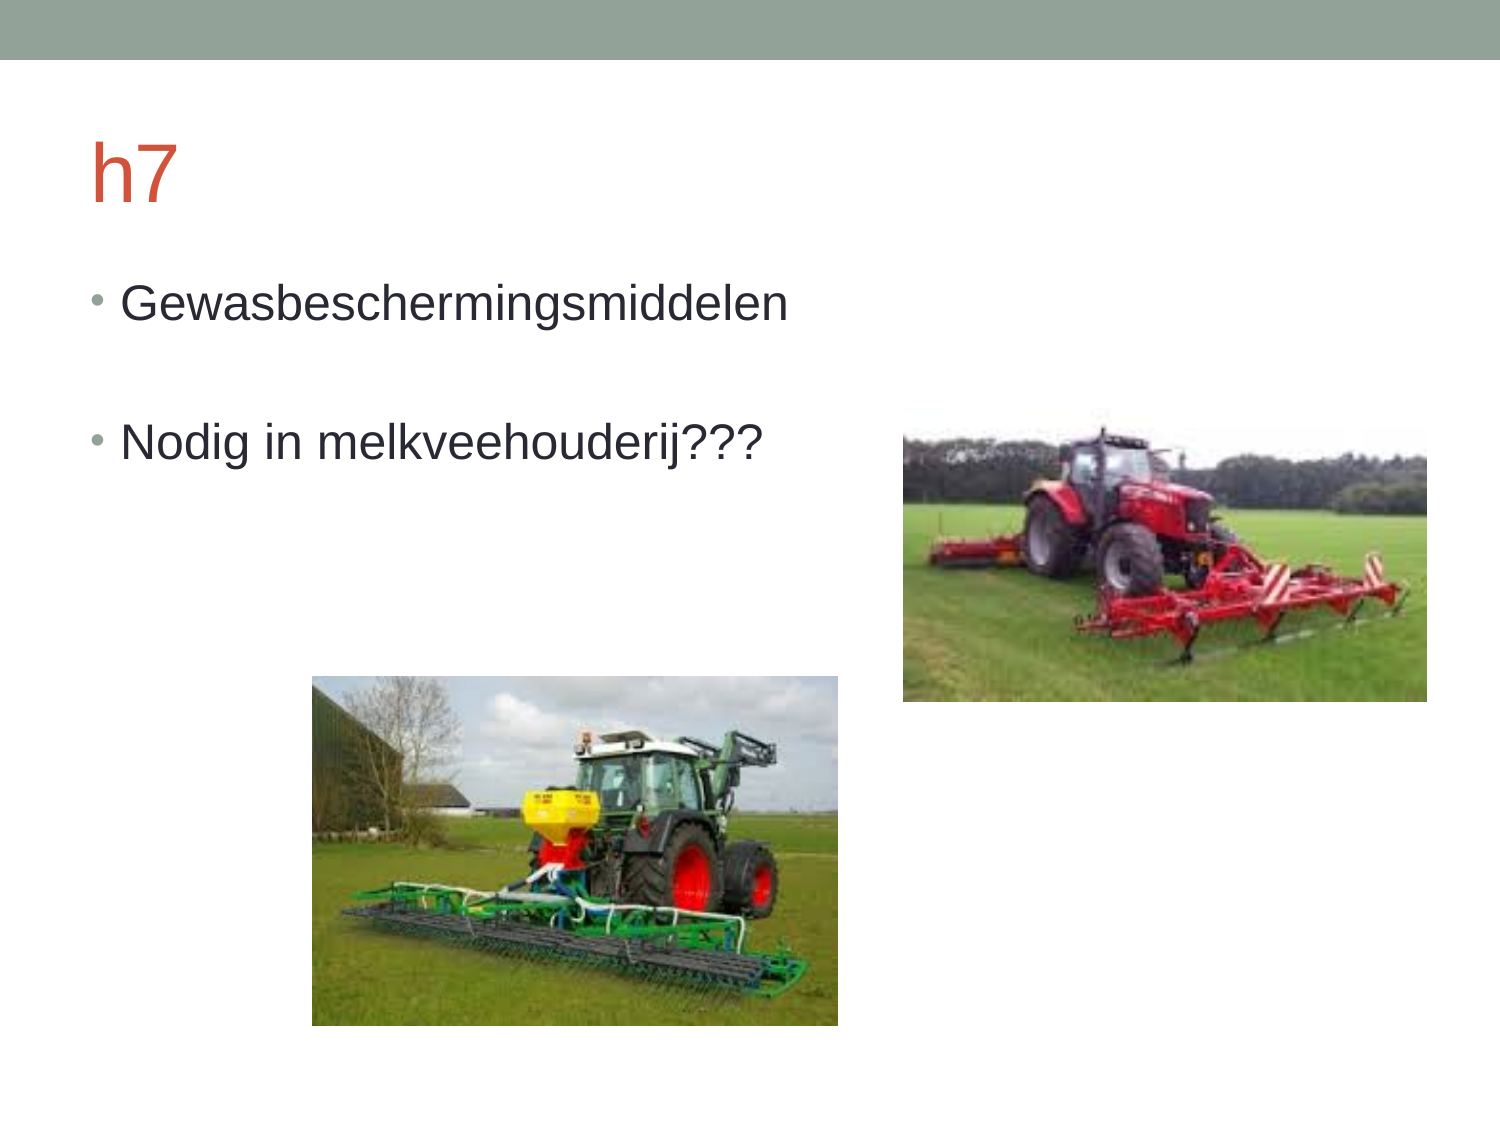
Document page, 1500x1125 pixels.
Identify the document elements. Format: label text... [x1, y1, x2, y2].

picture [903, 408, 1428, 703]
list Gewasbeschermingsmiddelen Nodig in melkveehouderij??? [75, 262, 1425, 1063]
picture [312, 676, 838, 1026]
title h7 [75, 87, 1425, 250]
